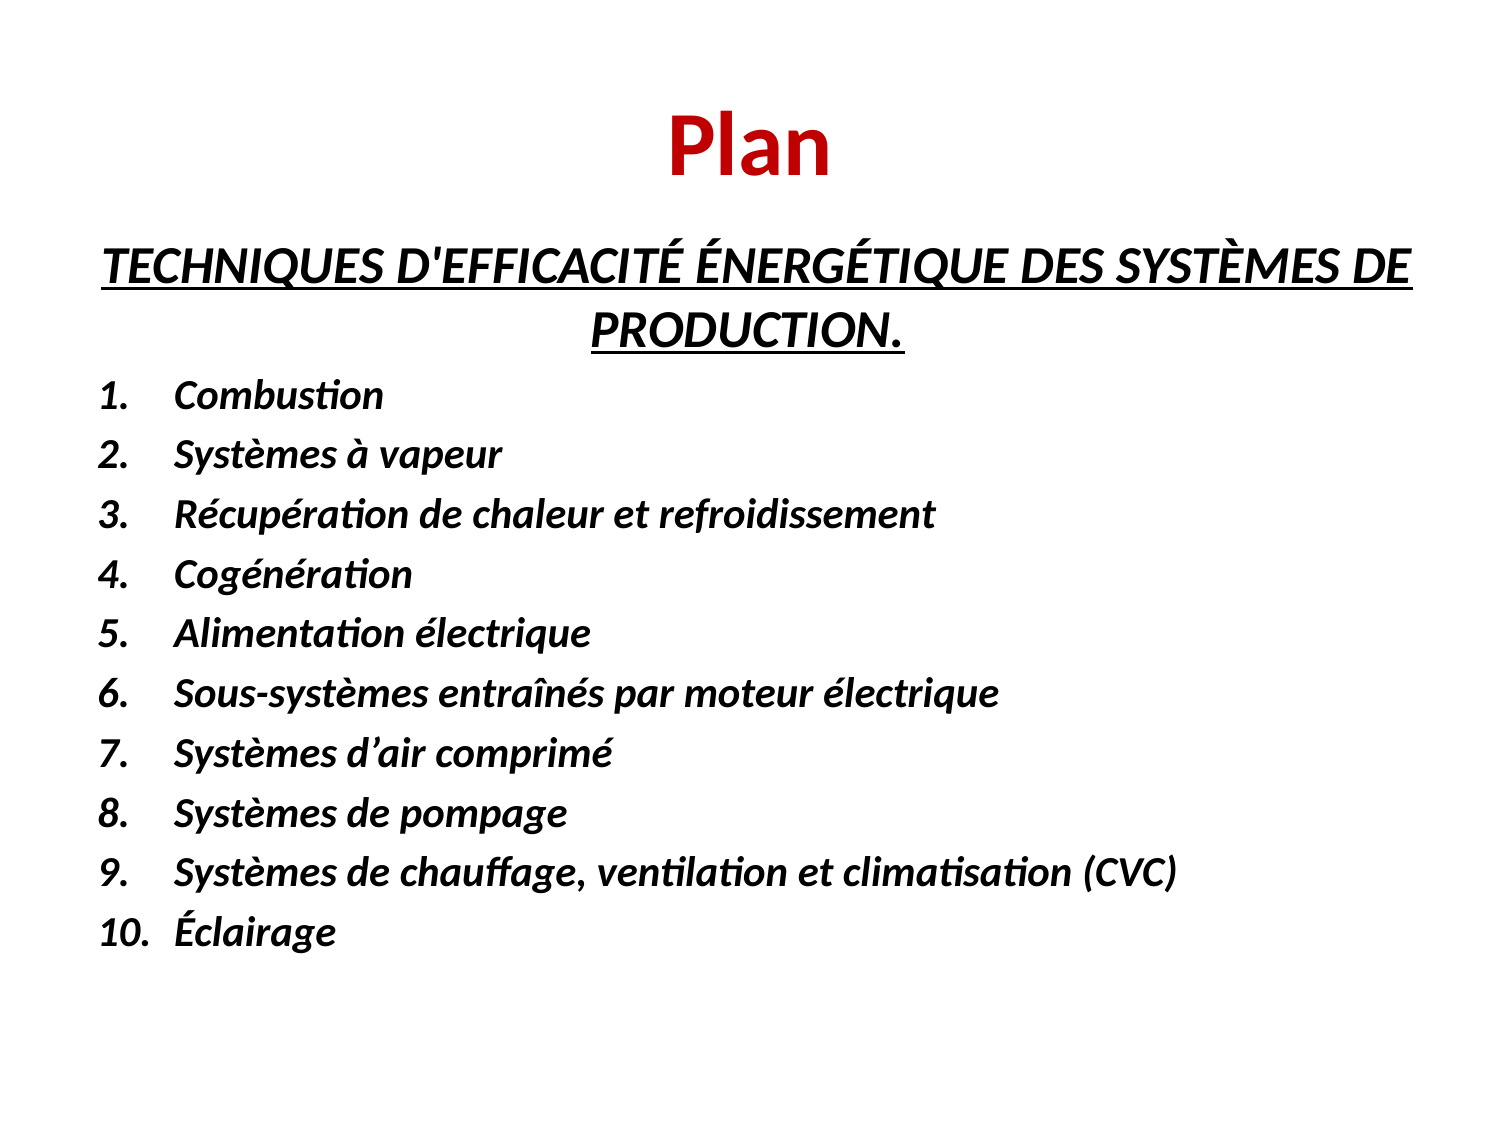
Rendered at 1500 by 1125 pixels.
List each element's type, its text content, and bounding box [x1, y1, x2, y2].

title Plan [75, 45, 1425, 233]
list Techniques d'efficacité énergétique des systèmes de production. Combustion Systèmes à vapeur Récupération de chaleur et refroidissement Cogénération Alimentation électrique Sous-systèmes entraînés par moteur électrique Systèmes d’air comprimé Systèmes de pompage Systèmes de chauffage, ventilation et climatisation (CVC) Éclairage [82, 222, 1432, 966]
